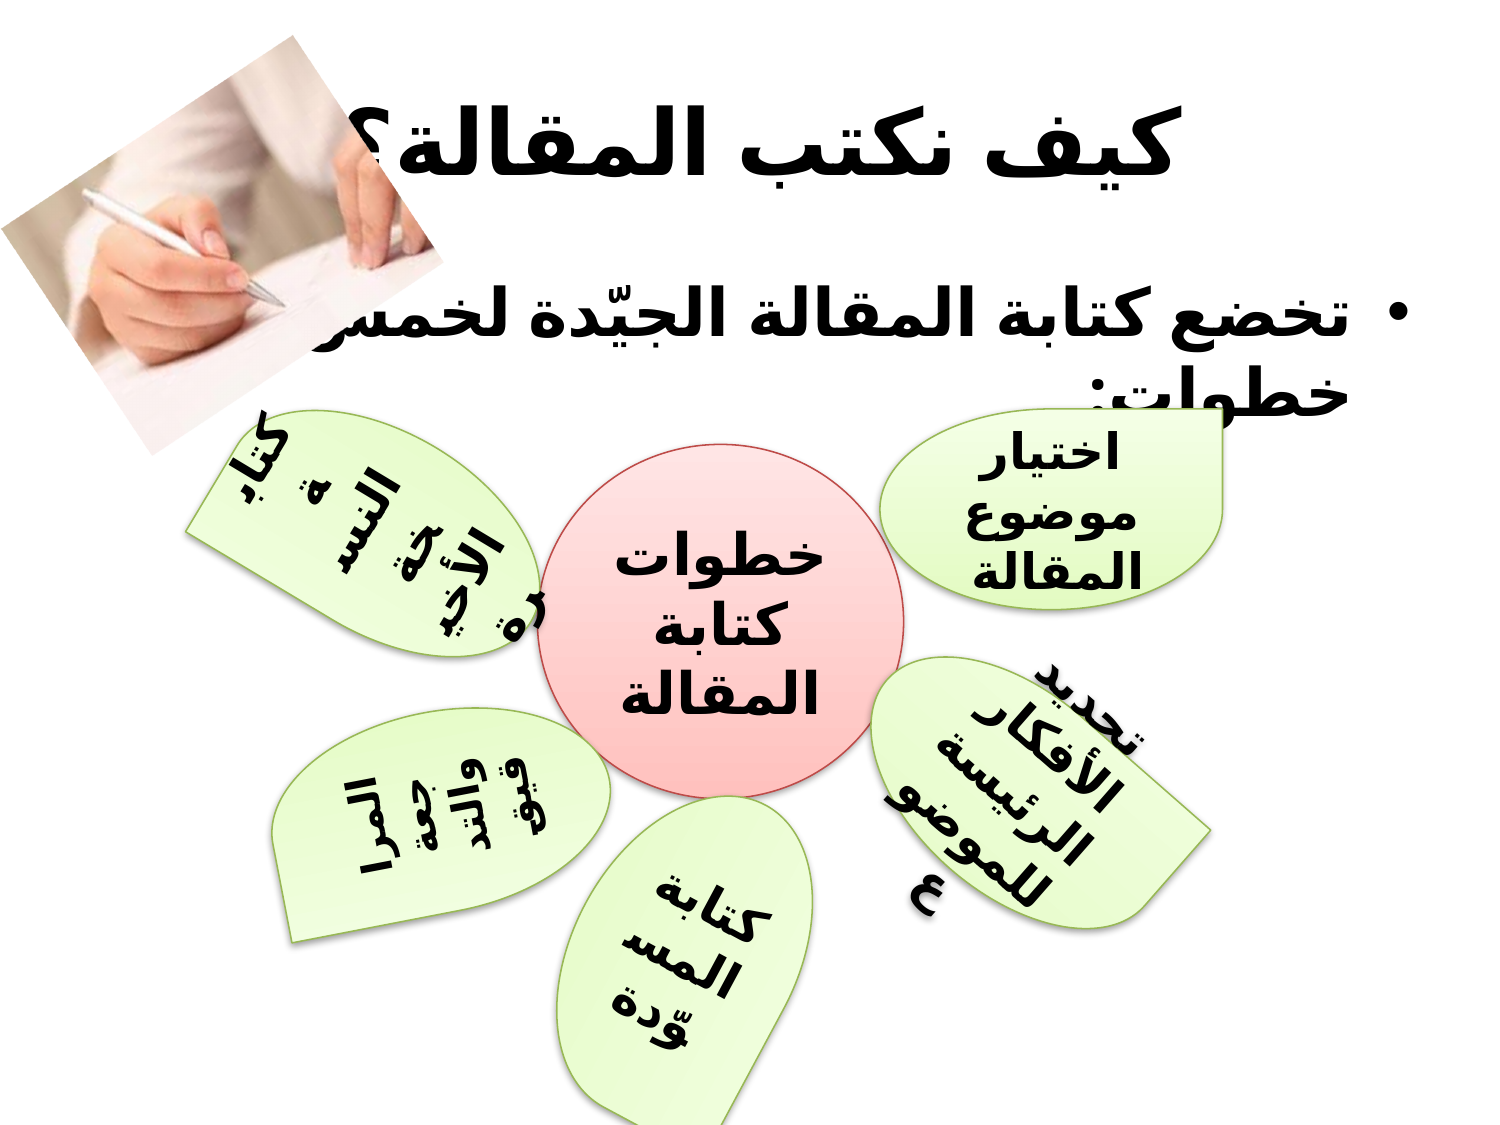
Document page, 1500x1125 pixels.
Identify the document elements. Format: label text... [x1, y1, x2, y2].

text_box تحديد الأفكار الرئيسة للموضوع [870, 656, 1212, 930]
picture [2, 36, 443, 455]
list تخضع كتابة المقالة الجيّدة لخمس خطوات: [75, 262, 1425, 1005]
text_box كتابة المسوّدة [555, 795, 814, 1125]
text_box كتابة النسخة الأخيرة [184, 409, 541, 658]
text_box المراجعة والتدقيق [271, 707, 612, 944]
title كيف نكتب المقالة؟ [301, 45, 1425, 233]
title كيف نكتب المقالة؟ [75, 45, 276, 106]
text_box خطوات كتابة المقالة [536, 443, 905, 799]
text_box اختيار موضوع المقالة [879, 408, 1224, 611]
